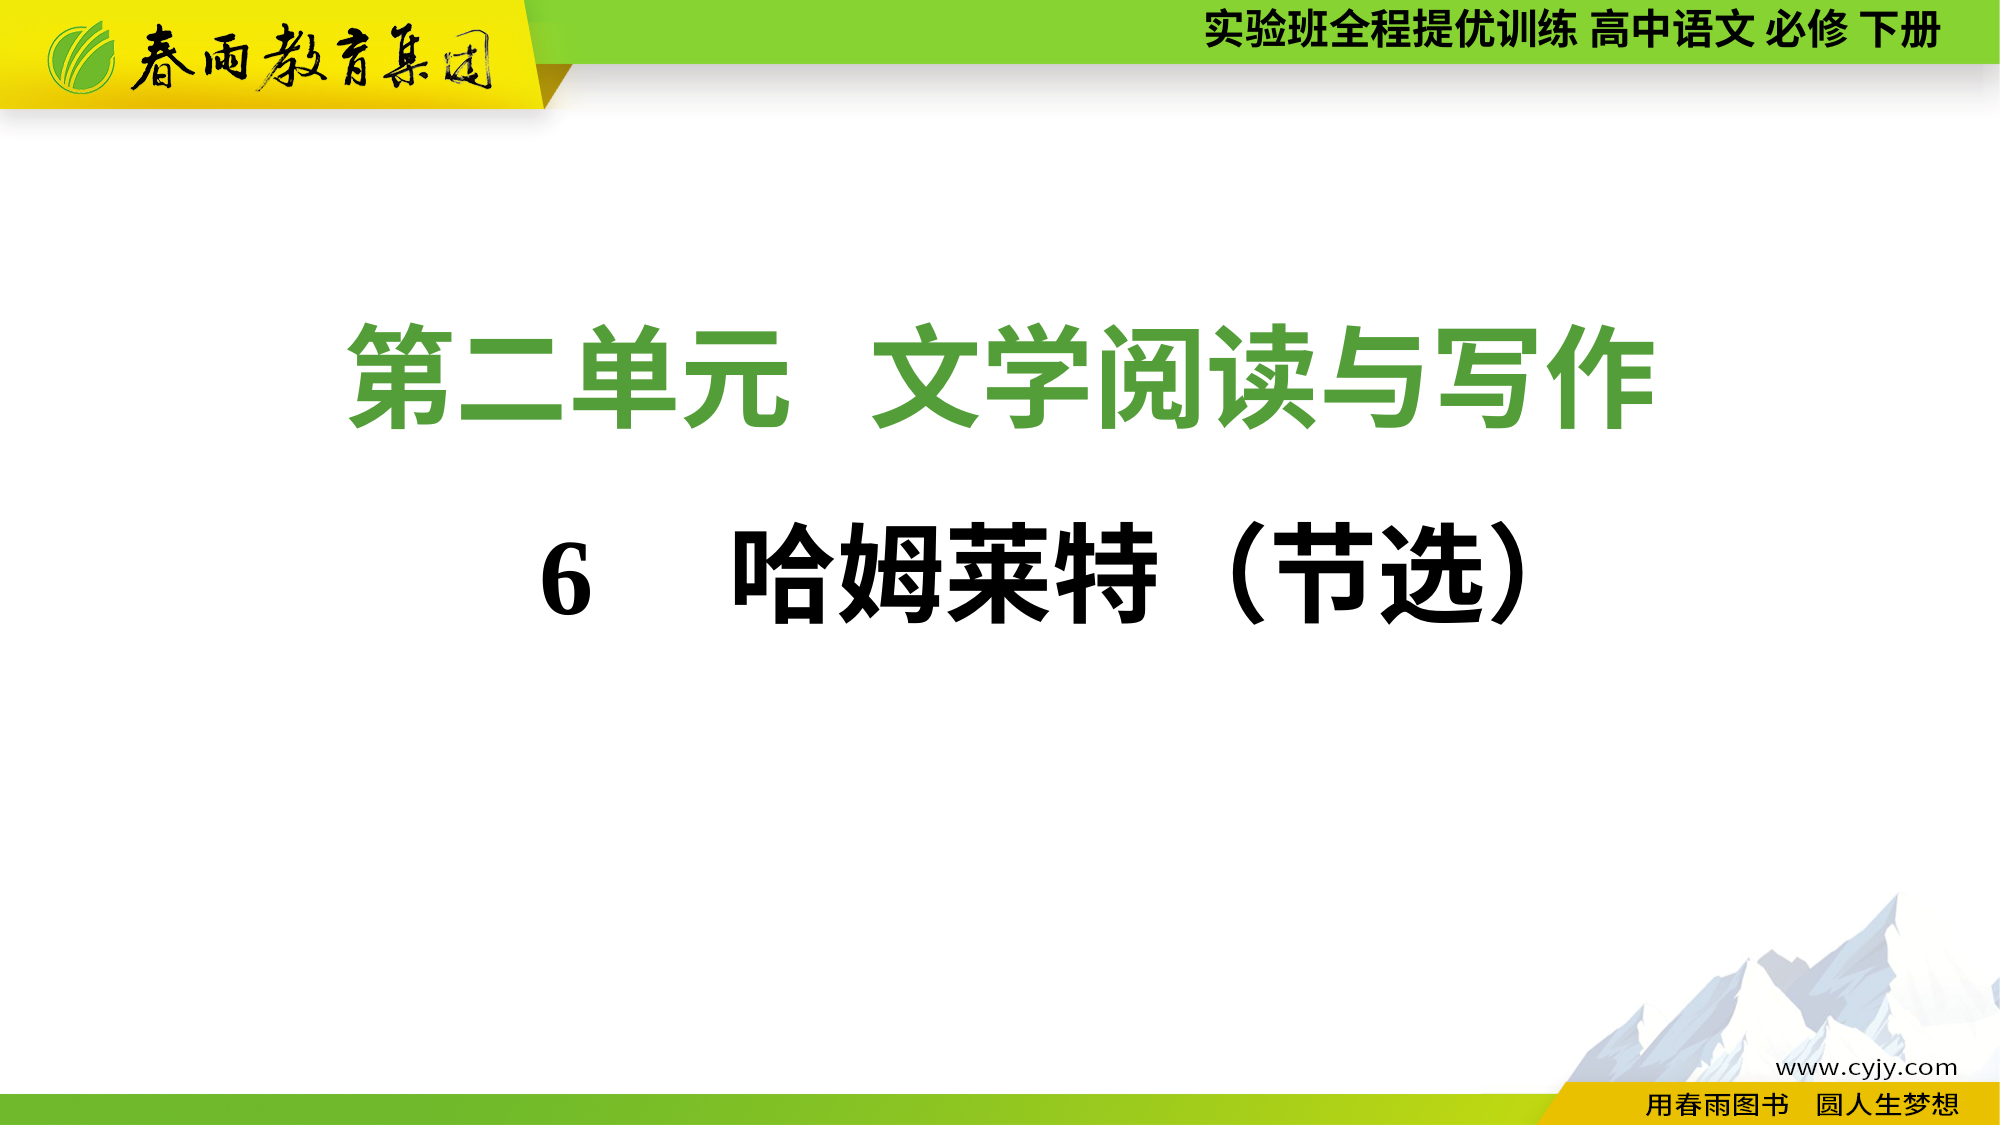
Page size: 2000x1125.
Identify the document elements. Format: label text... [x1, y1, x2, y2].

text_box 第二单元 文学阅读与写作 6 哈姆莱特（节选） [54, 231, 1946, 644]
picture [0, 0, 2000, 1125]
